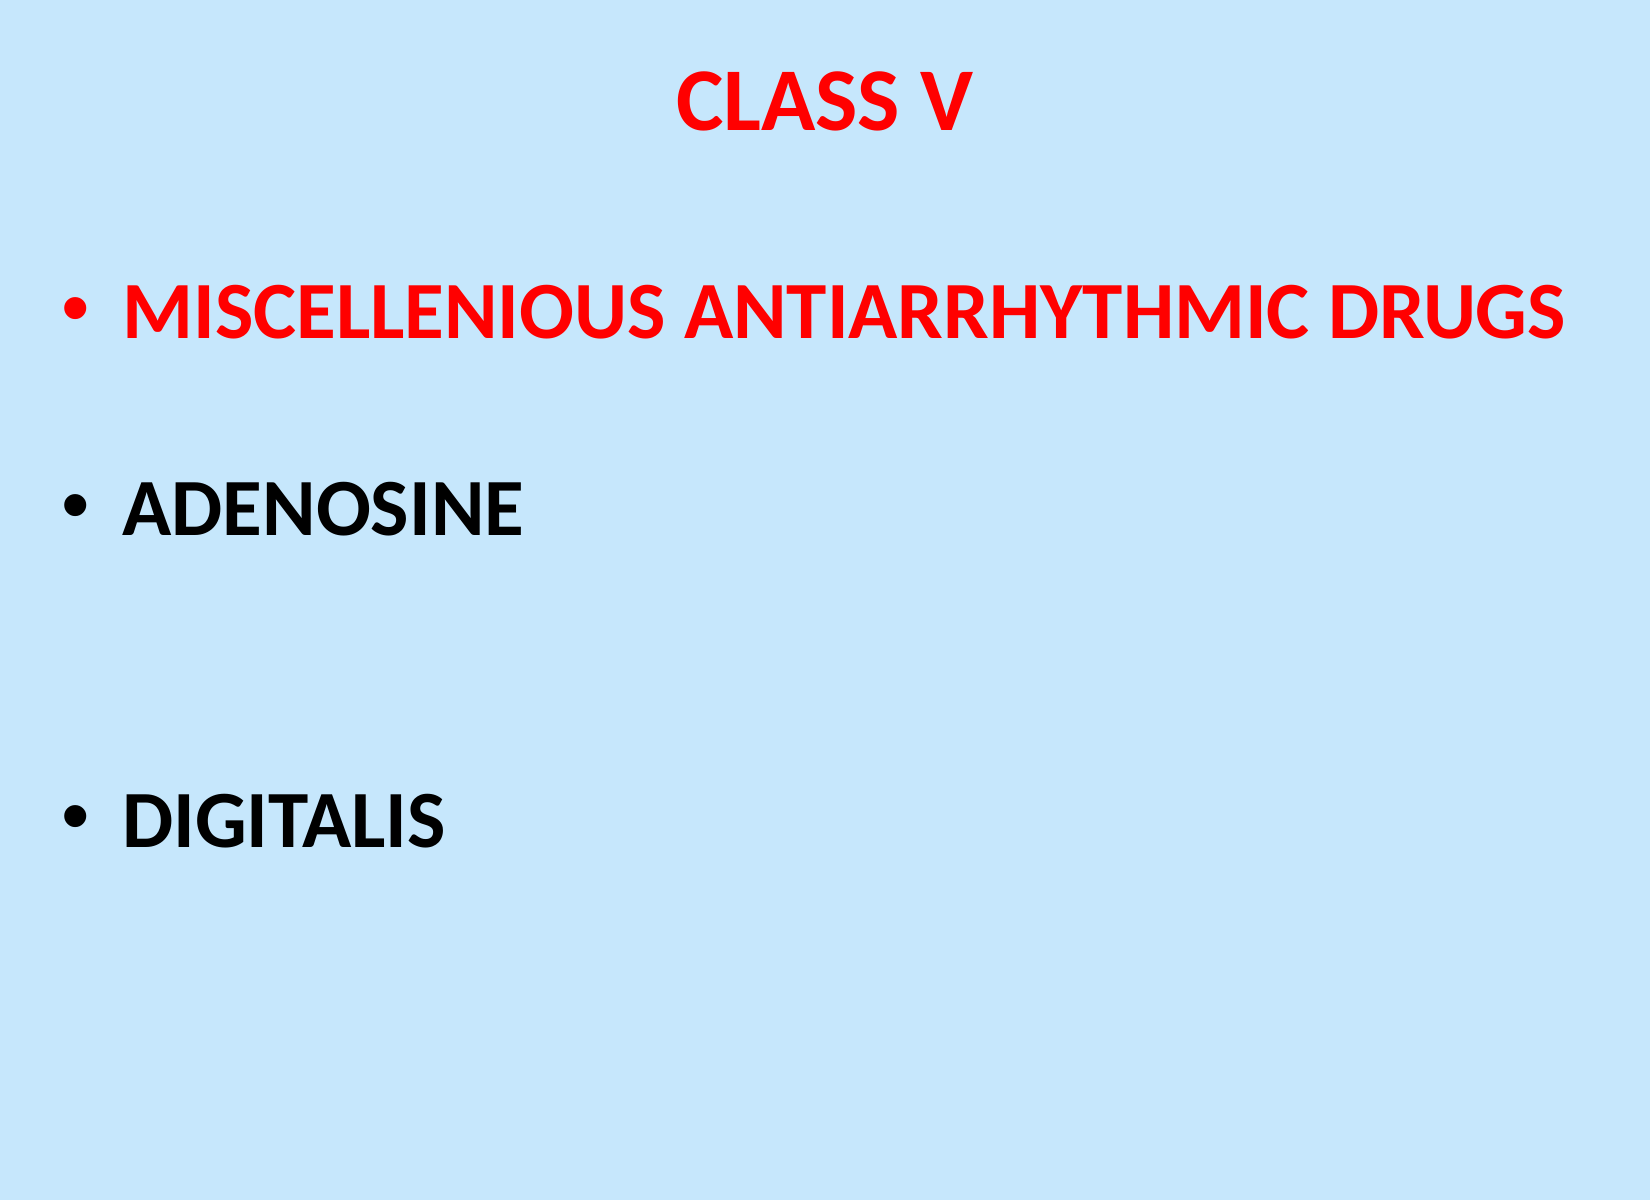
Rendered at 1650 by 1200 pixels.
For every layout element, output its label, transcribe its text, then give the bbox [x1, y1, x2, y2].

list MISCELLENIOUS ANTIARRHYTHMIC DRUGS ADENOSINE DIGITALIS [45, 259, 1650, 1117]
title CLASS V [82, 48, 1568, 249]
